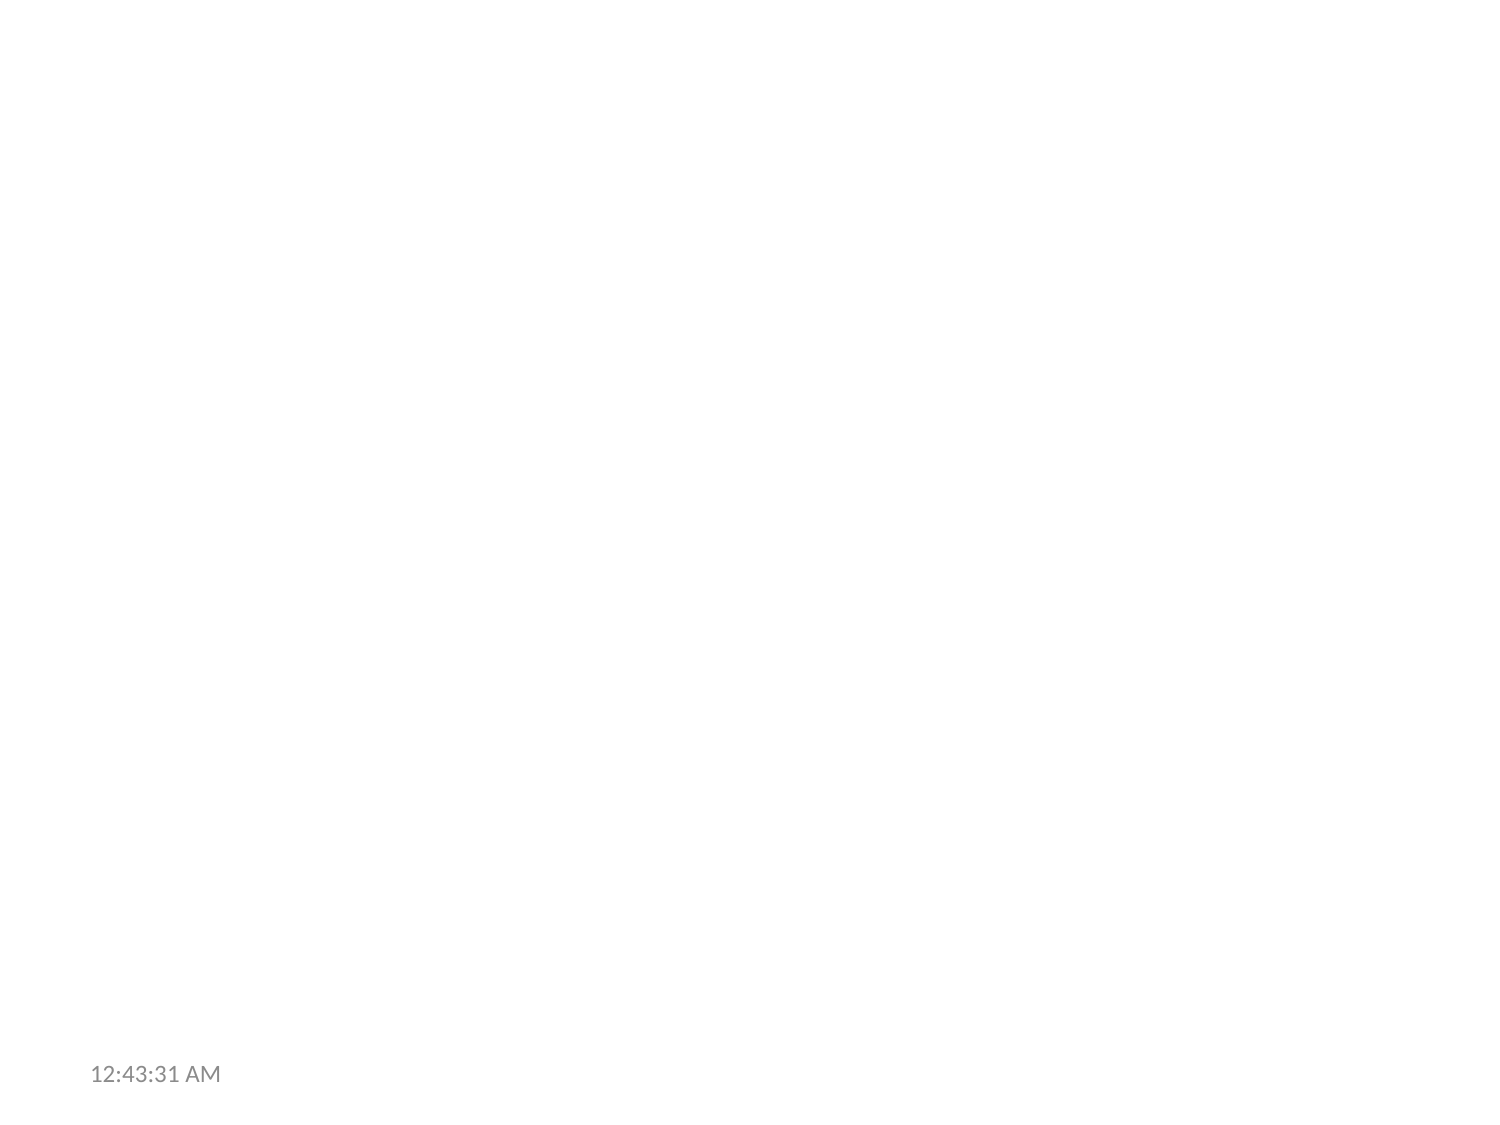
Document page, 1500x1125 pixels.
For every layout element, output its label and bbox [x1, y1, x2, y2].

slide_number [75, 1042, 425, 1103]
